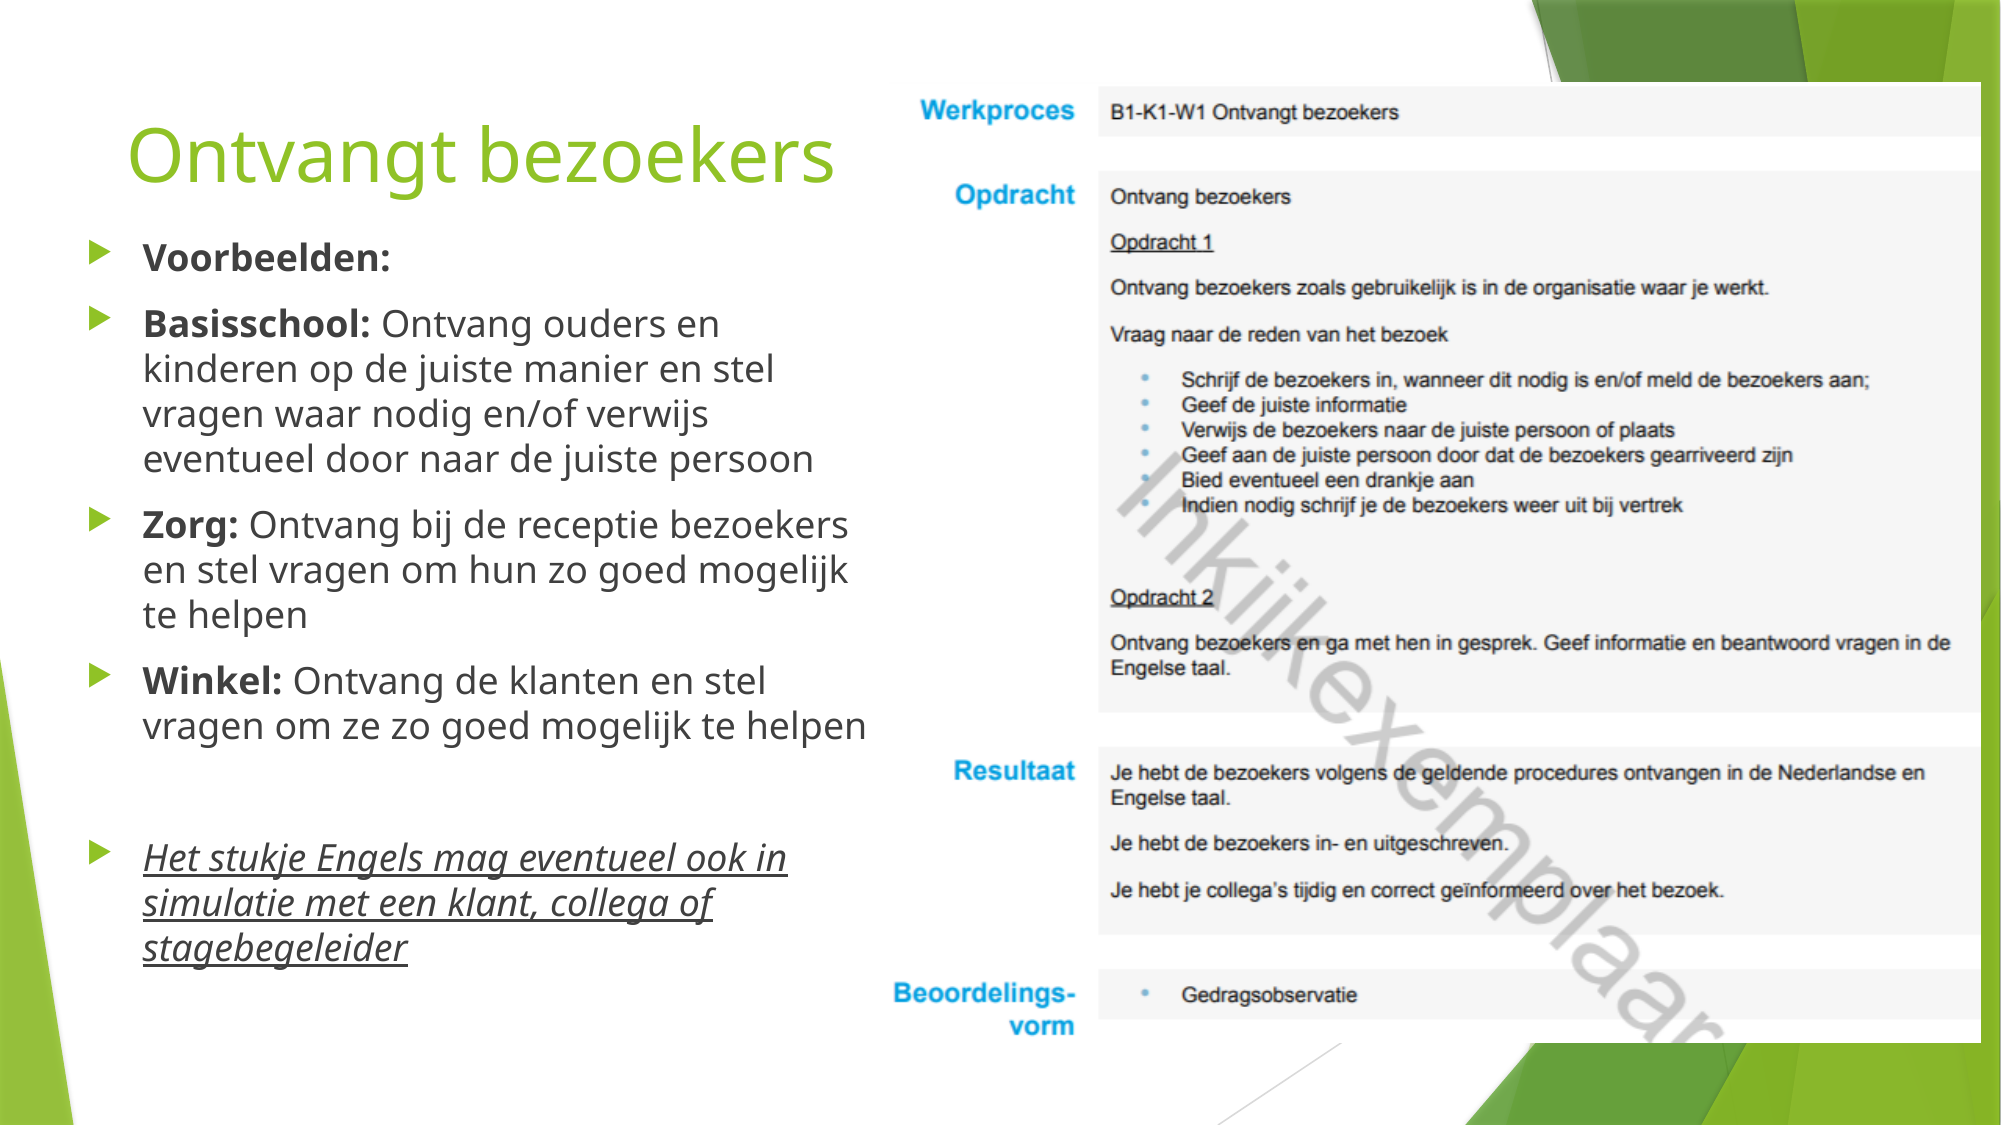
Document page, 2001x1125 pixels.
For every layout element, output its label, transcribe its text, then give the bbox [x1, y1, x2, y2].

list Voorbeelden: Basisschool: Ontvang ouders en kinderen op de juiste manier en stel vragen waar nodig en/of verwijs eventueel door naar de juiste persoon Zorg: Ontvang bij de receptie bezoekers en stel vragen om hun zo goed mogelijk te helpen Winkel: Ontvang de klanten en stel vragen om ze zo goed mogelijk te helpen Het stukje Engels mag eventueel ook in simulatie met een klant, collega of stagebegeleider [71, 226, 884, 992]
picture [889, 82, 1981, 1043]
title Ontvangt bezoekers [111, 99, 884, 226]
